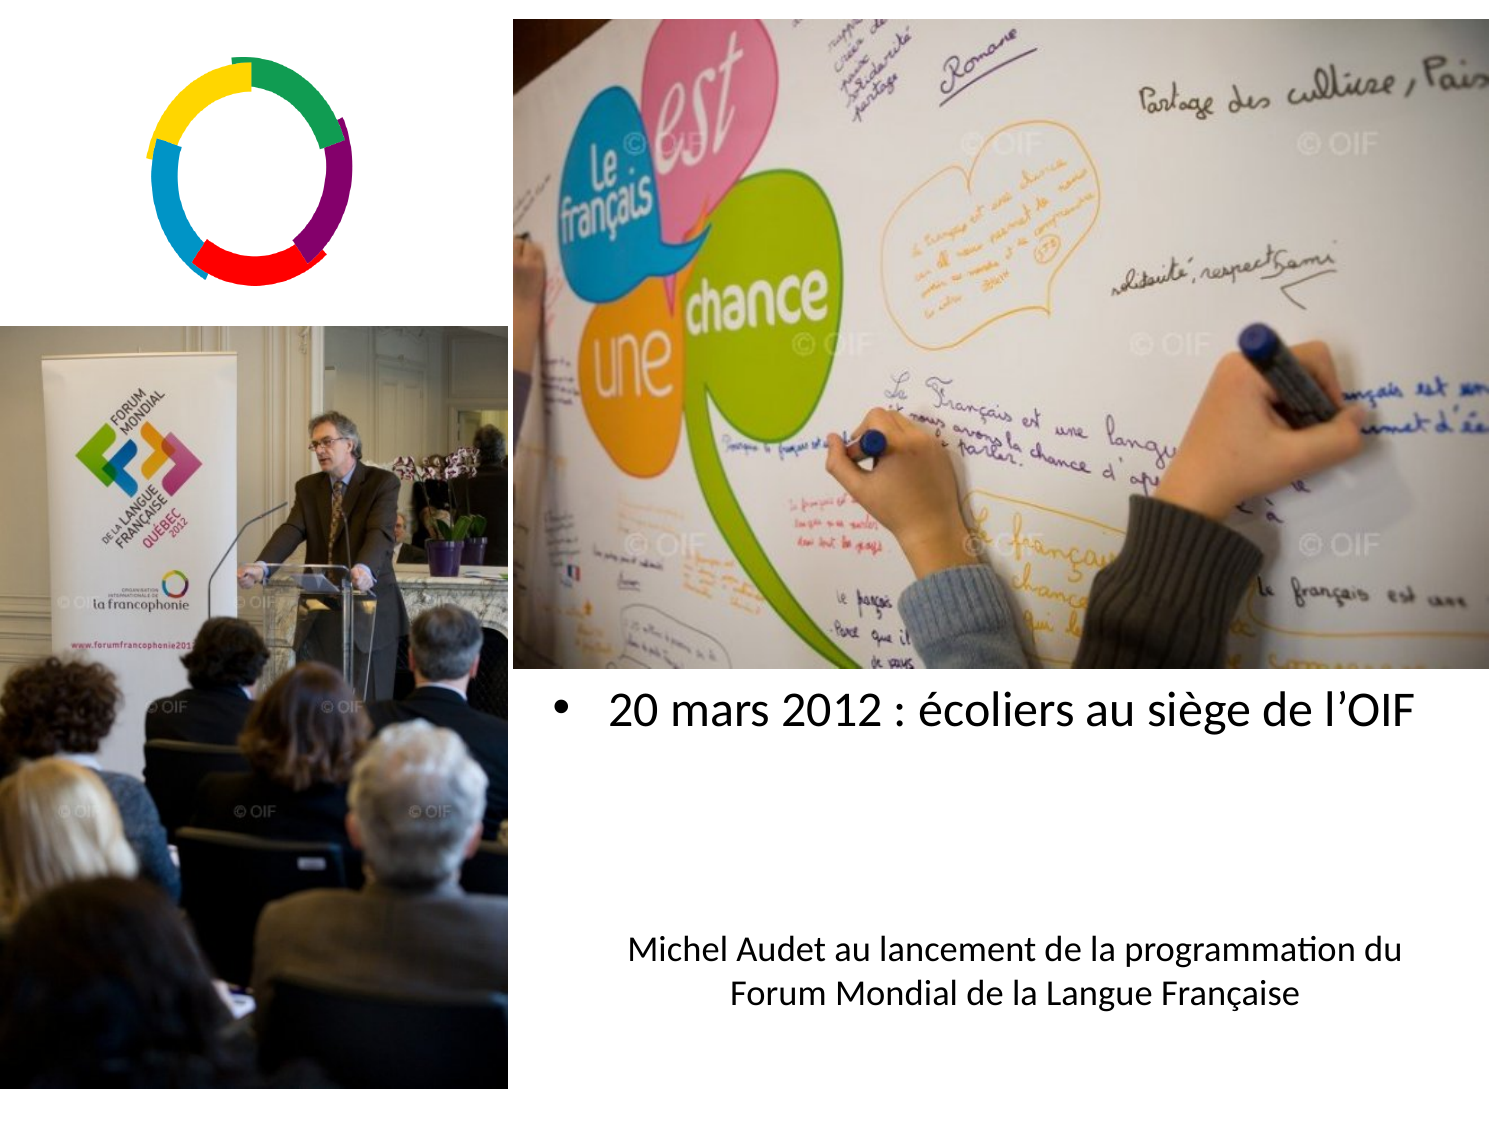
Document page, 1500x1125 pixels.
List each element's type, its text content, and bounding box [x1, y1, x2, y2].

picture [0, 0, 509, 1089]
picture [513, 18, 1489, 670]
title Michel Audet au lancement de la programmation du Forum Mondial de la Langue Française [561, 916, 1471, 1092]
list 20 mars 2012 : écoliers au siège de l’OIF [537, 677, 1485, 911]
